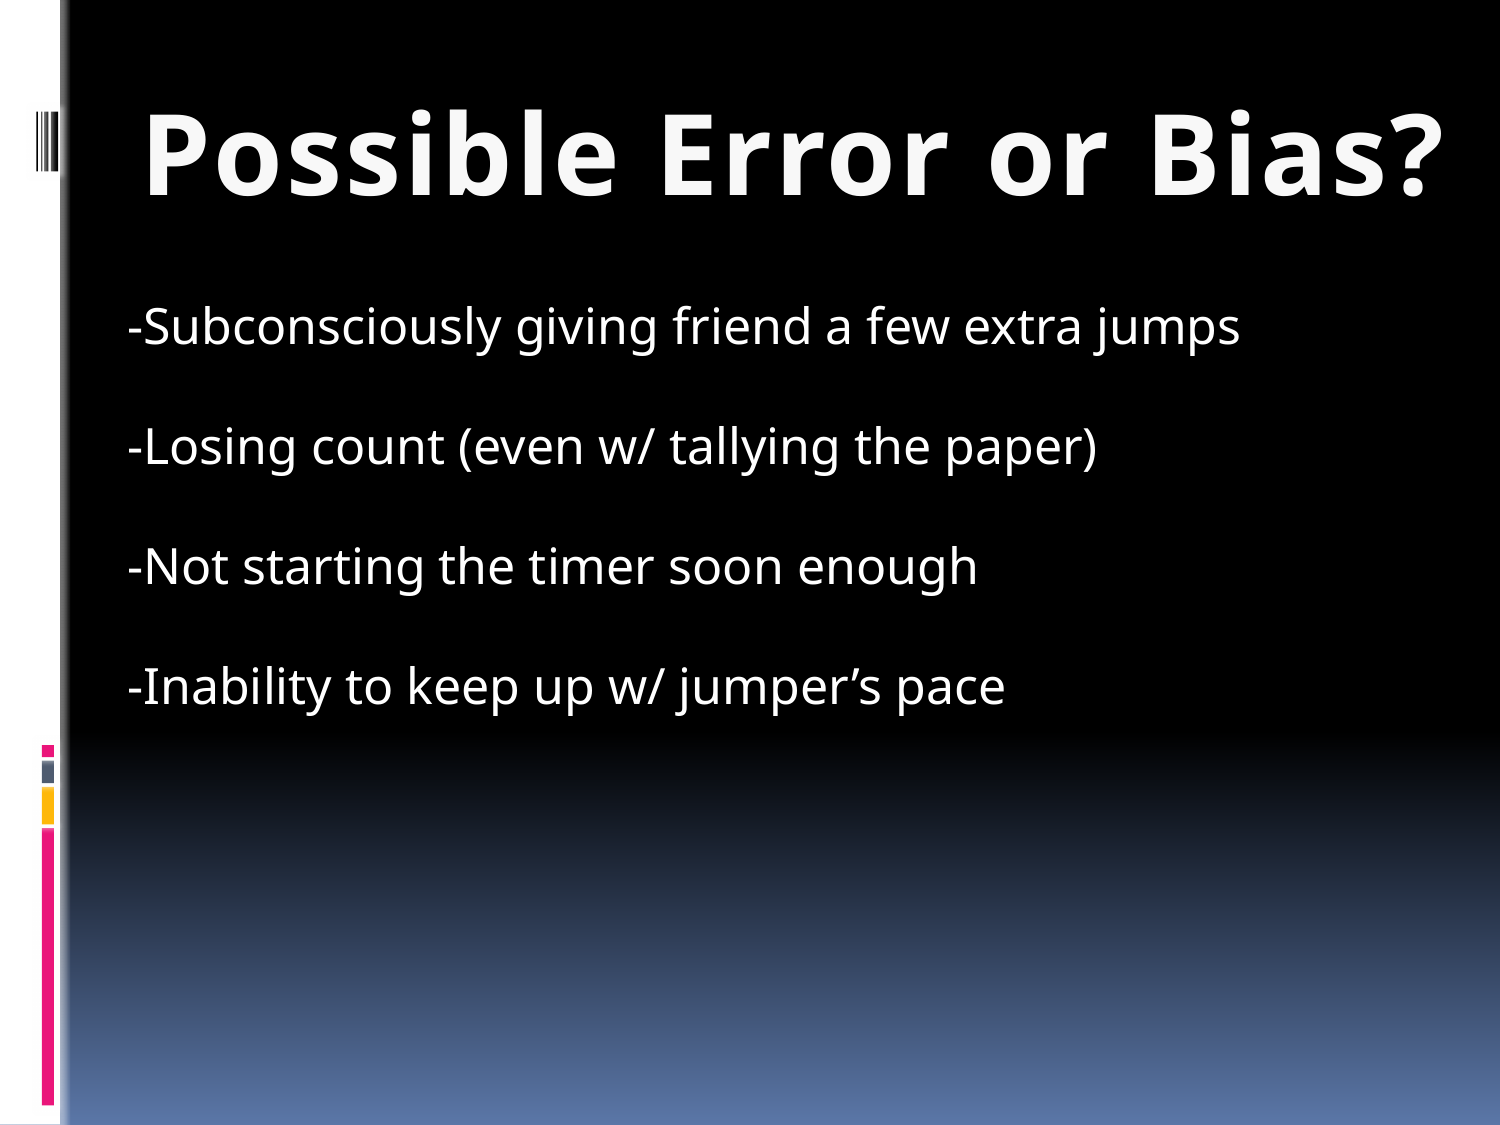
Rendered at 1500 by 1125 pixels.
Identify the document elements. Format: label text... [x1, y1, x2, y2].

text_box -Subconsciously giving friend a few extra jumps -Losing count (even w/ tallying the paper) -Not starting the timer soon enough -Inability to keep up w/ jumper’s pace [112, 287, 1475, 783]
text_box Possible Error or Bias? [125, 74, 1463, 225]
